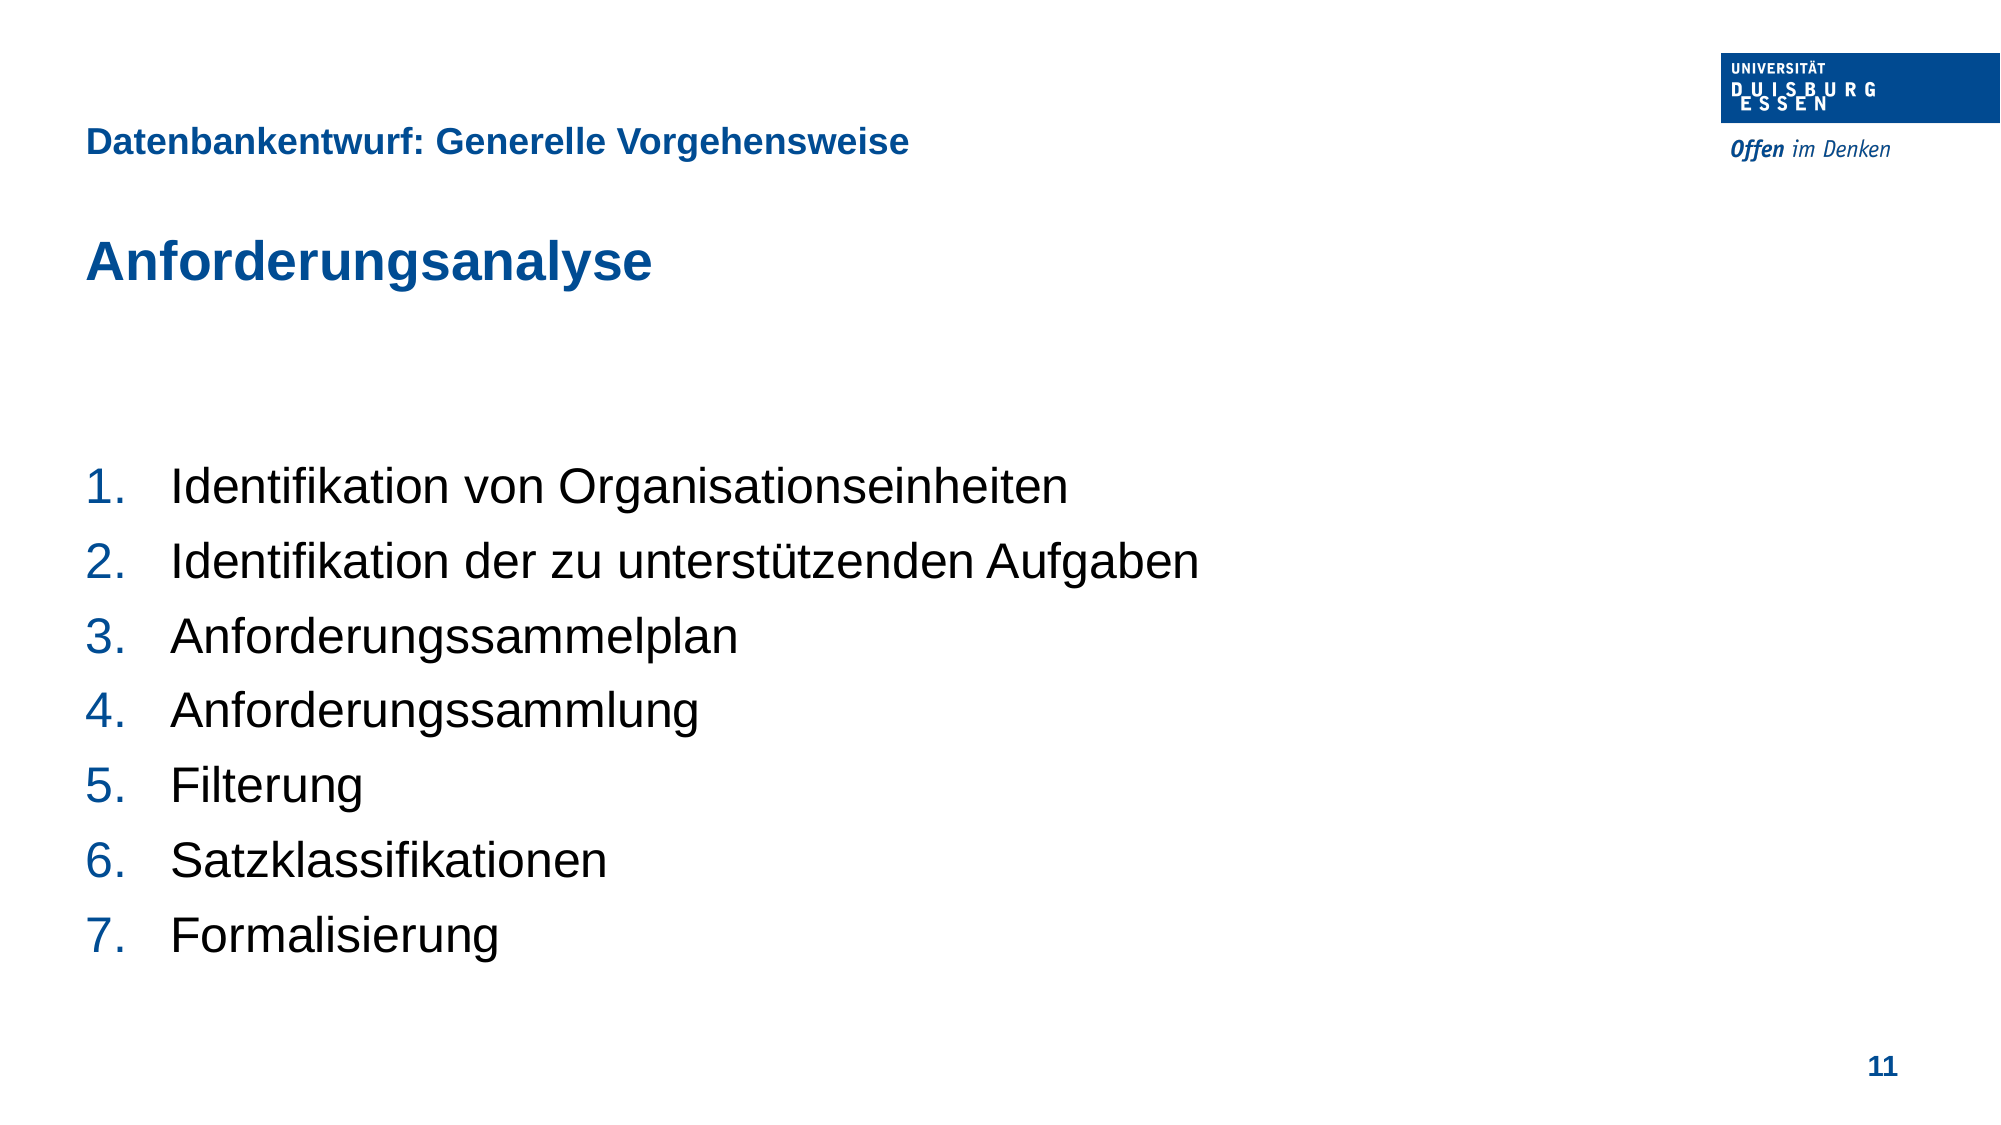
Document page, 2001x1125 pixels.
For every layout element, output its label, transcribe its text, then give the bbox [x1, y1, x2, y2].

picture [1721, 53, 2000, 162]
list Datenbankentwurf: Generelle Vorgehensweise [85, 121, 1696, 163]
list Identifikation von Organisationseinheiten Identifikation der zu unterstützenden Aufgaben Anforderungssammelplan Anforderungssammlung Filterung Satzklassifikationen Formalisierung [85, 452, 1915, 982]
slide_number 11 [1677, 1039, 1914, 1081]
list Anforderungsanalyse [85, 225, 1696, 301]
